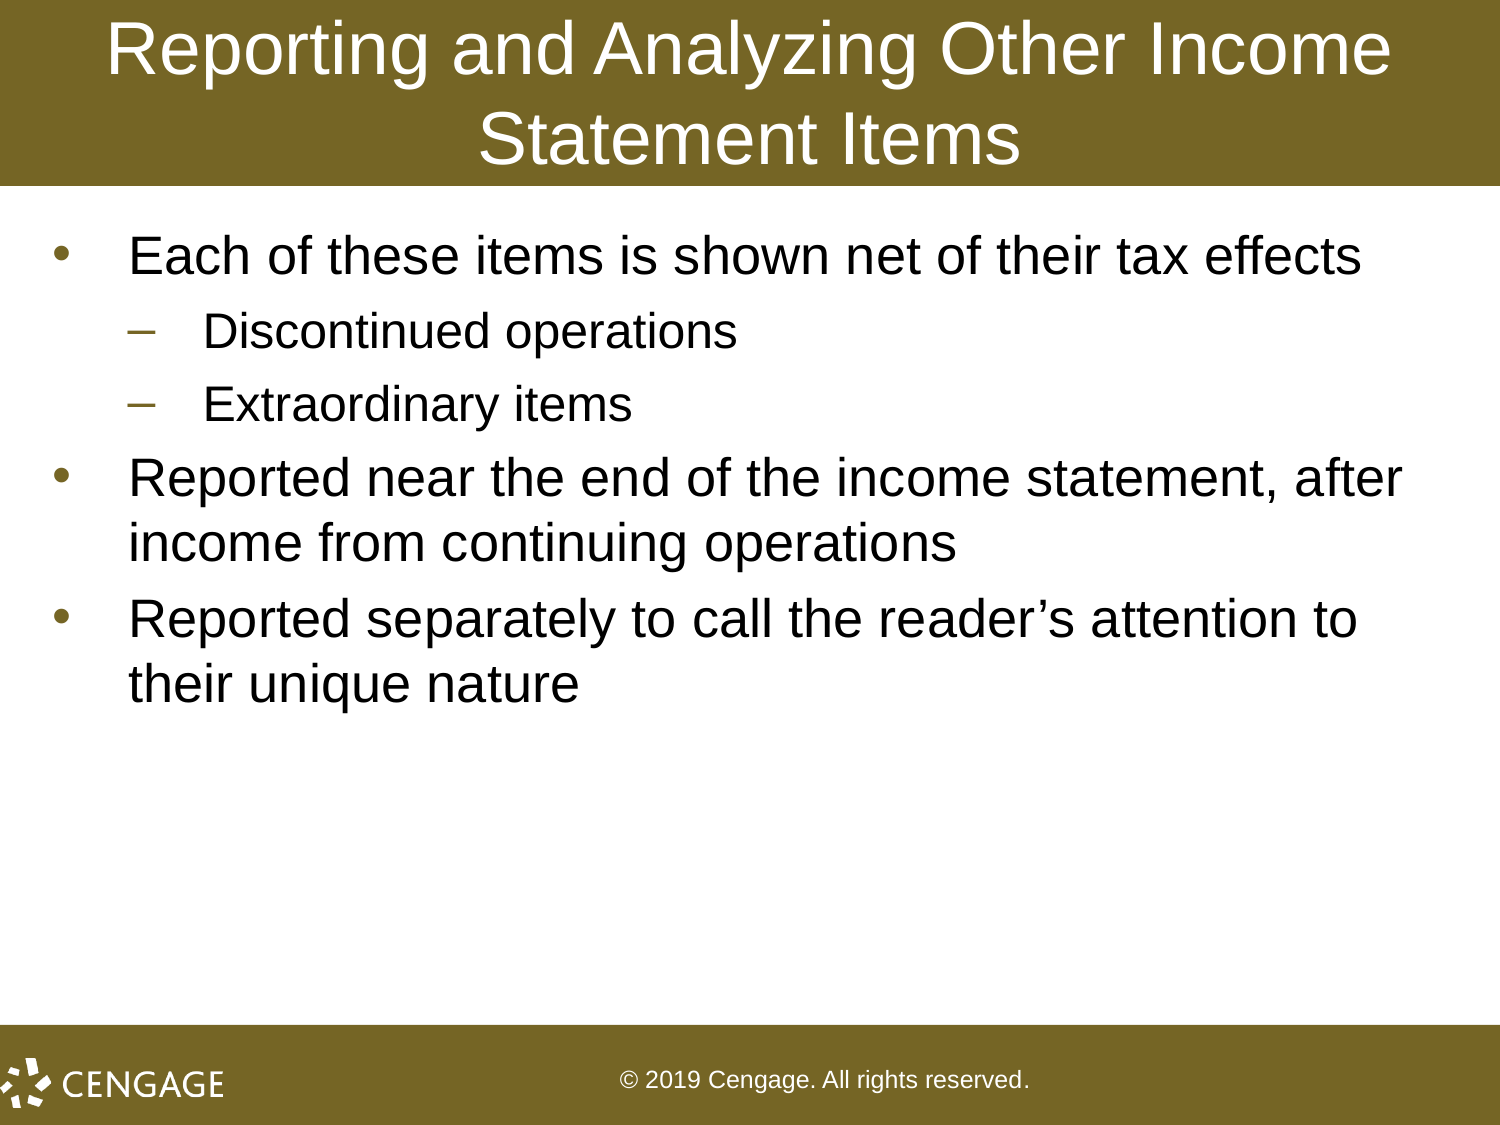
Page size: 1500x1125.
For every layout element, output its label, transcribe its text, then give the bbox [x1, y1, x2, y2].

title Reporting and Analyzing Other Income Statement Items [7, 4, 1493, 175]
picture [0, 1058, 223, 1108]
list Each of these items is shown net of their tax effects Discontinued operations Extraordinary items Reported near the end of the income statement, after income from continuing operations Reported separately to call the reader’s attention to their unique nature [37, 212, 1475, 966]
